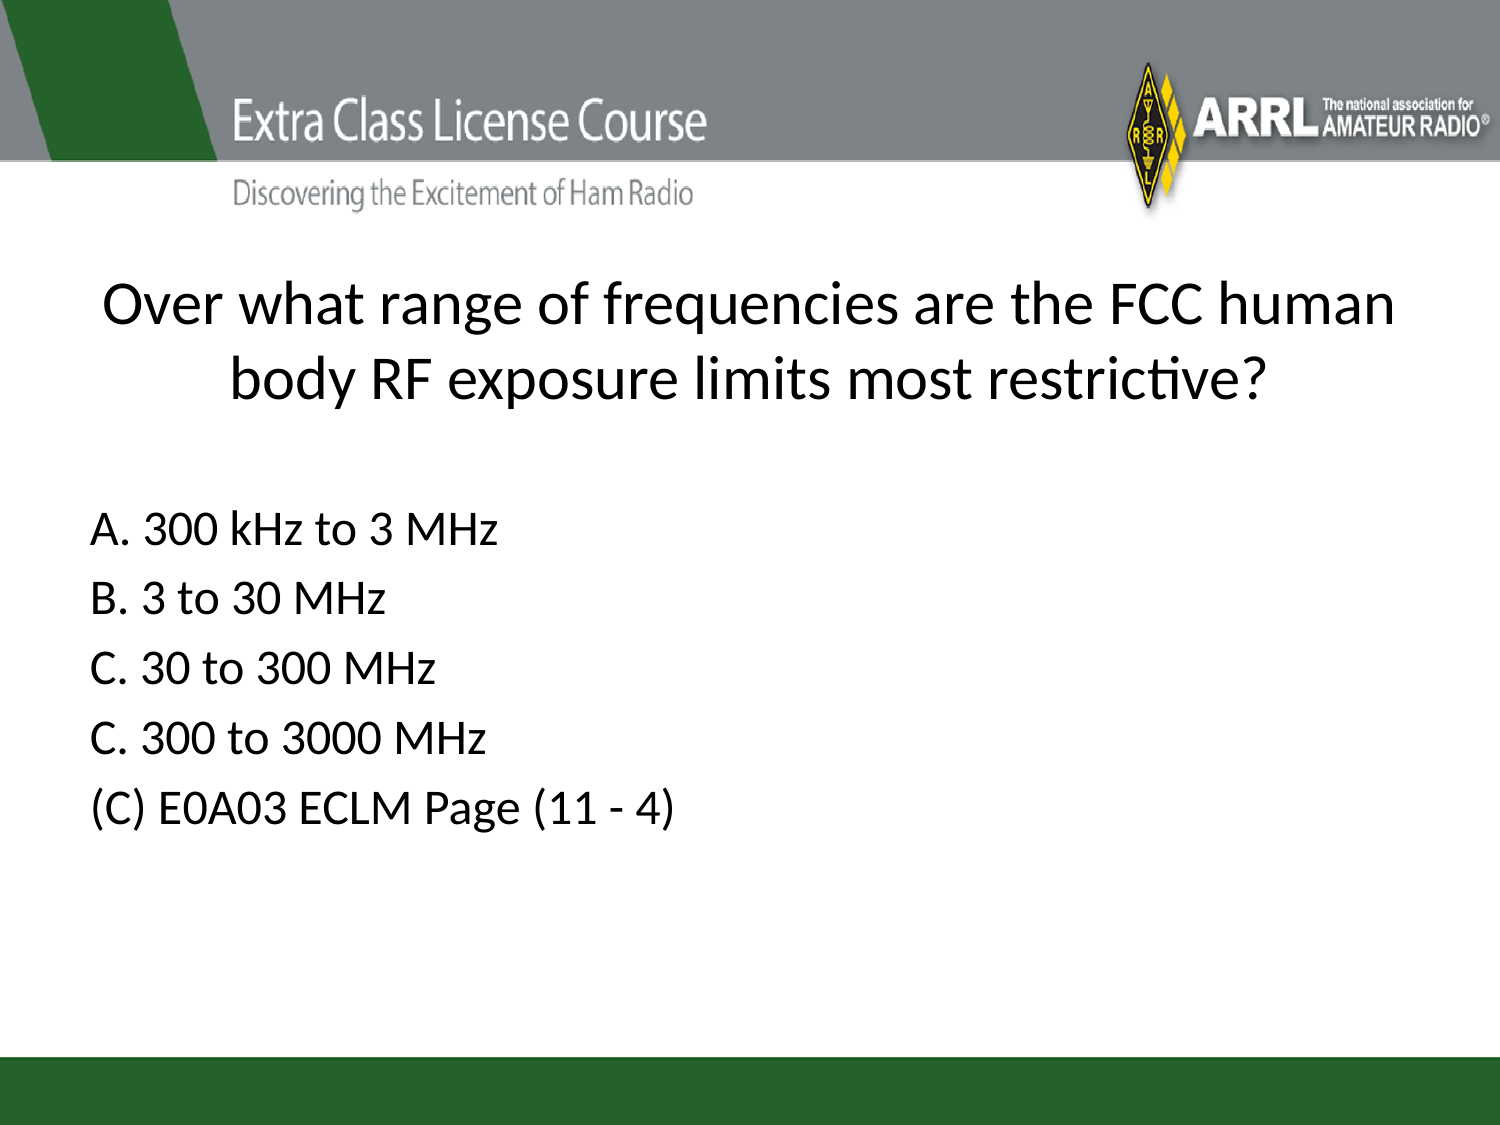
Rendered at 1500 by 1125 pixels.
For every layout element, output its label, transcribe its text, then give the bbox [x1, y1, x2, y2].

picture [0, 0, 1500, 1125]
list A. 300 kHz to 3 MHz B. 3 to 30 MHz C. 30 to 300 MHz C. 300 to 3000 MHz (C) E0A03 ECLM Page (11 - 4) [75, 487, 1425, 1005]
title Over what range of frequencies are the FCC human body RF exposure limits most restrictive? [75, 254, 1425, 435]
